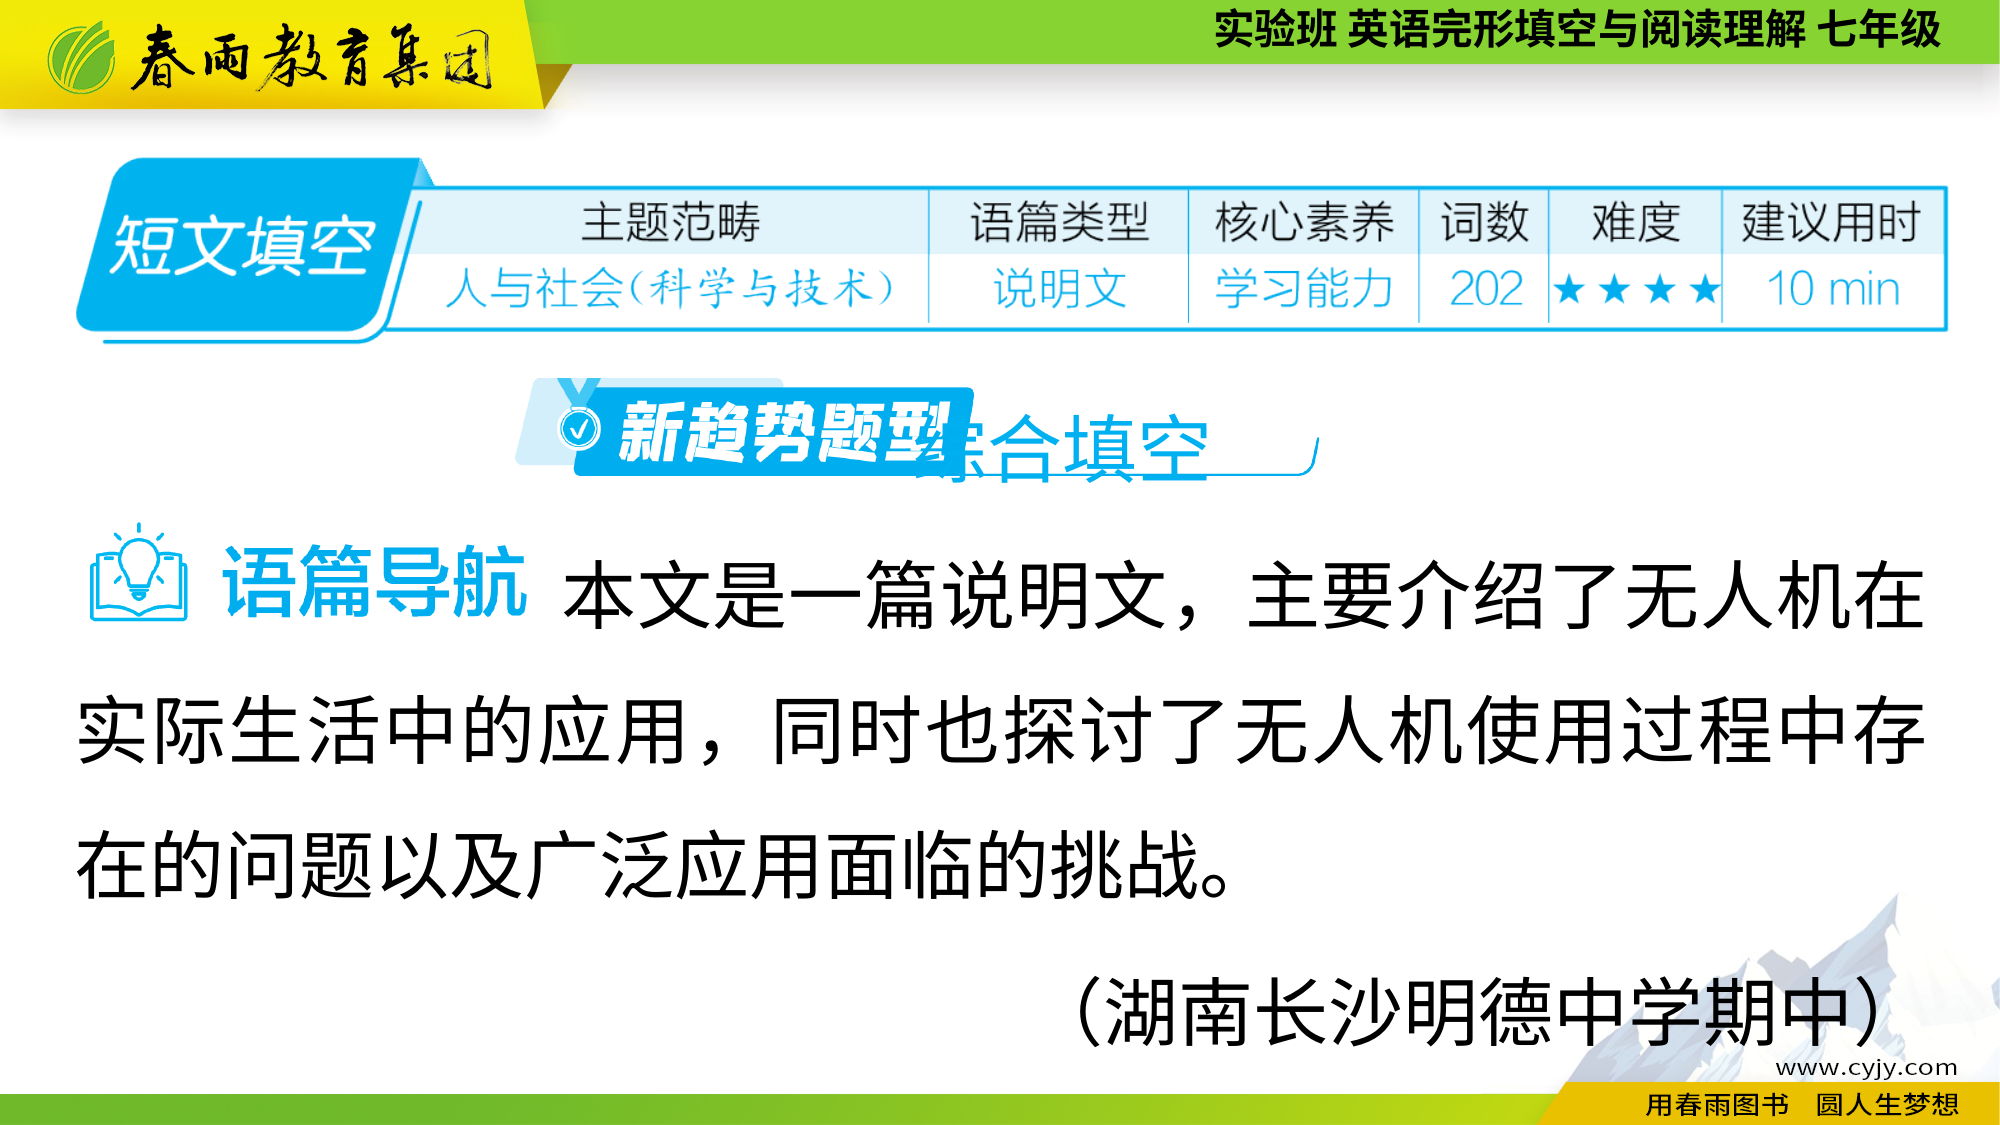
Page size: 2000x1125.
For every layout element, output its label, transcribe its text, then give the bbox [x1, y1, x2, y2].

picture [0, 0, 2000, 1125]
text_box （湖南长沙明德中学期中） [834, 912, 1944, 1063]
text_box 综合填空 [59, 362, 1944, 496]
list 本文是一篇说明文，主要介绍了无人机在实际生活中的应用，同时也探讨了无人机使用过程中存在的问题以及广泛应用面临的挑战。 [59, 496, 1944, 903]
